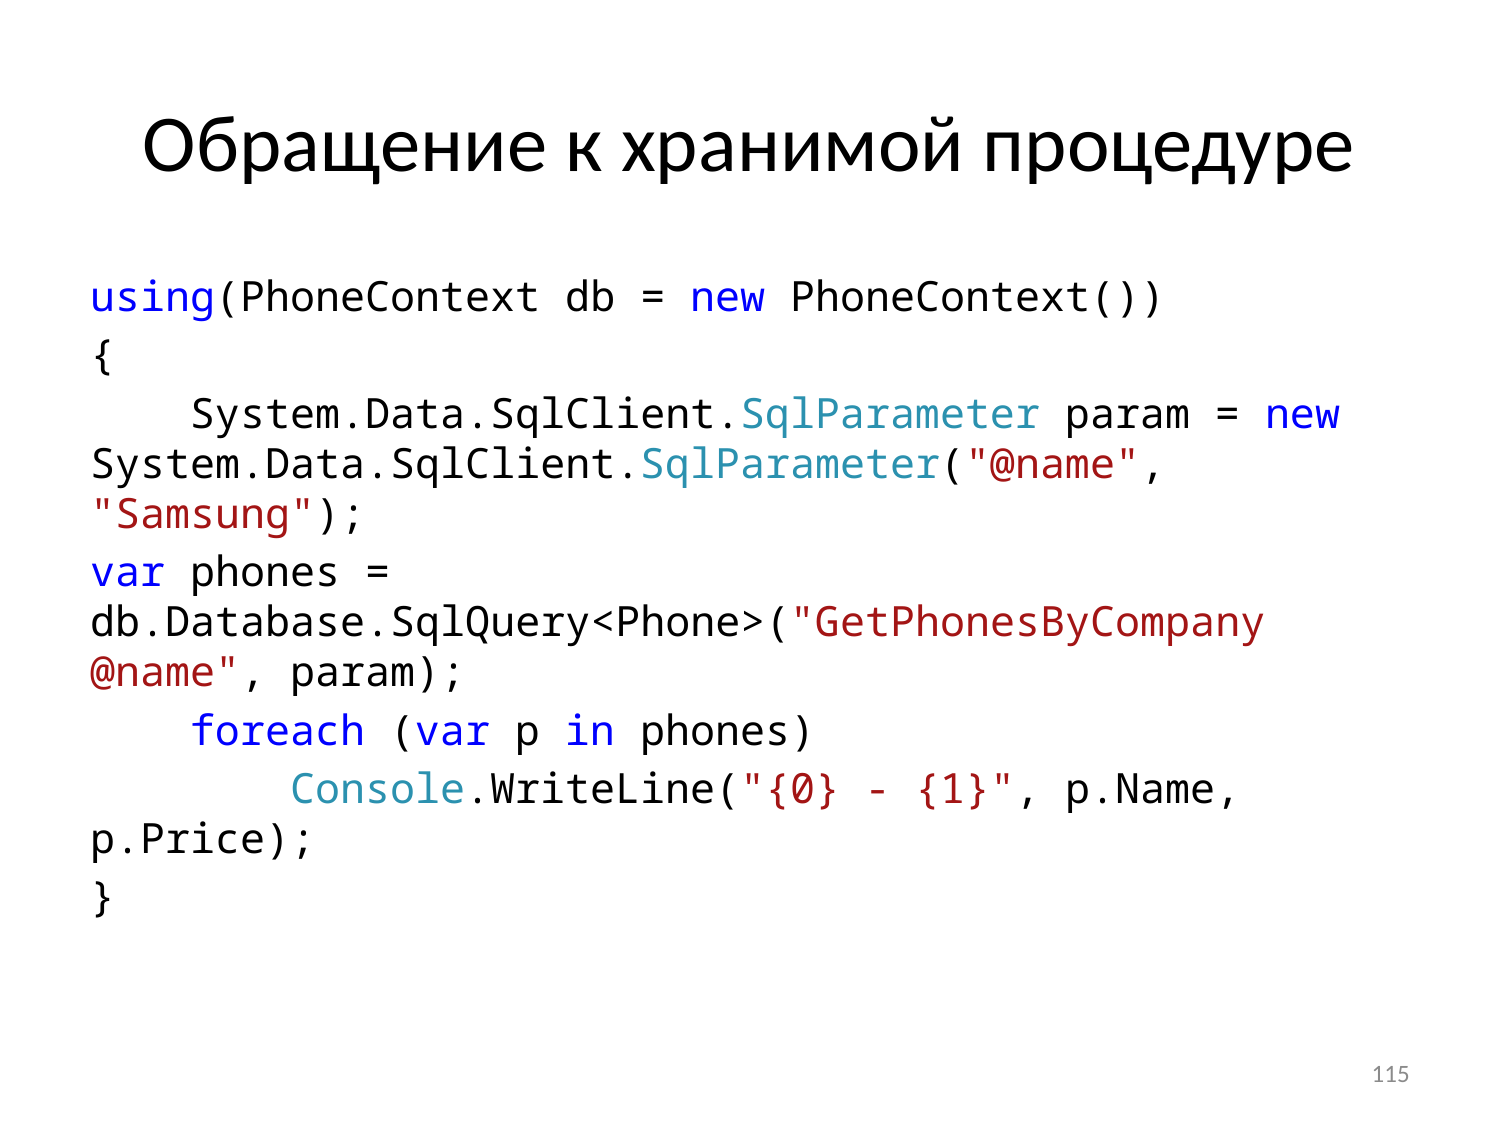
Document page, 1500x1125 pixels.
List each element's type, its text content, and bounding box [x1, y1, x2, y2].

list using(PhoneContext db = new PhoneContext()) { System.Data.SqlClient.SqlParameter param = new System.Data.SqlClient.SqlParameter("@name", "Samsung"); var phones = db.Database.SqlQuery<Phone>("GetPhonesByCompany @name", param); foreach (var p in phones) Console.WriteLine("{0} - {1}", p.Name, p.Price); } [75, 262, 1425, 1005]
slide_number 115 [1074, 1042, 1425, 1103]
title Обращение к хранимой процедуре [75, 45, 1425, 233]
